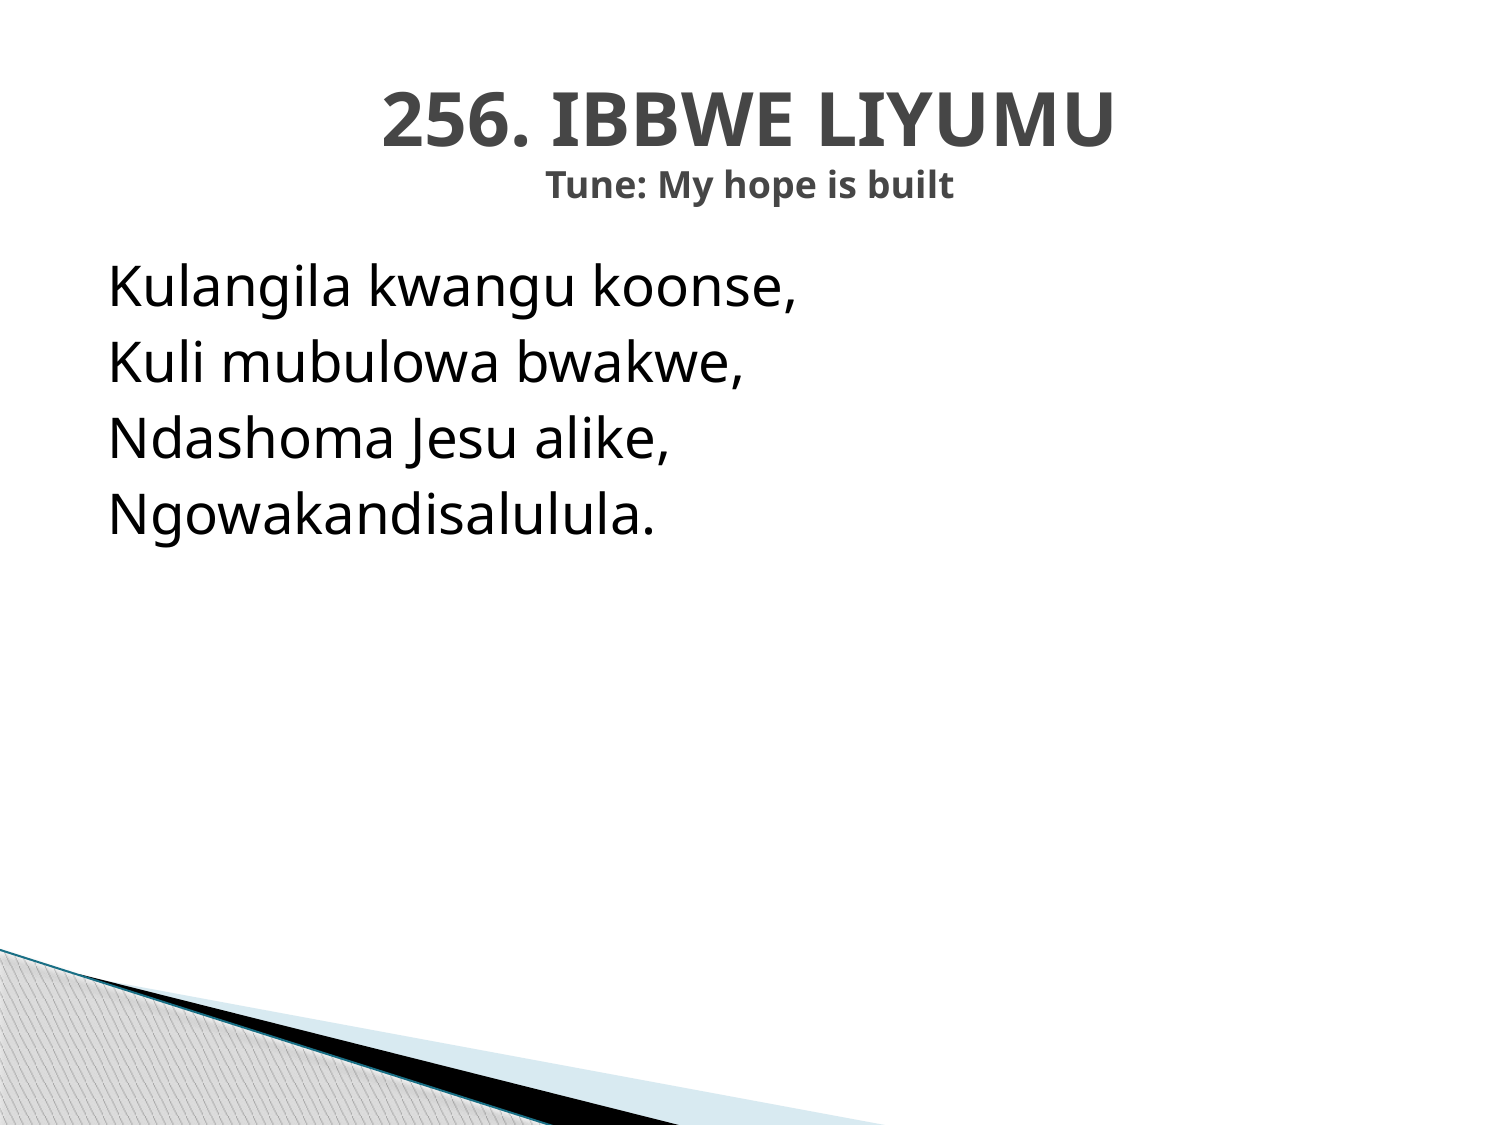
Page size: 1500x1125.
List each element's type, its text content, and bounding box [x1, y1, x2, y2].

title 256. IBBWE LIYUMU Tune: My hope is built [75, 45, 1425, 233]
list Kulangila kwangu koonse, Kuli mubulowa bwakwe, Ndashoma Jesu alike, Ngowakandisalulula. [75, 243, 1425, 986]
